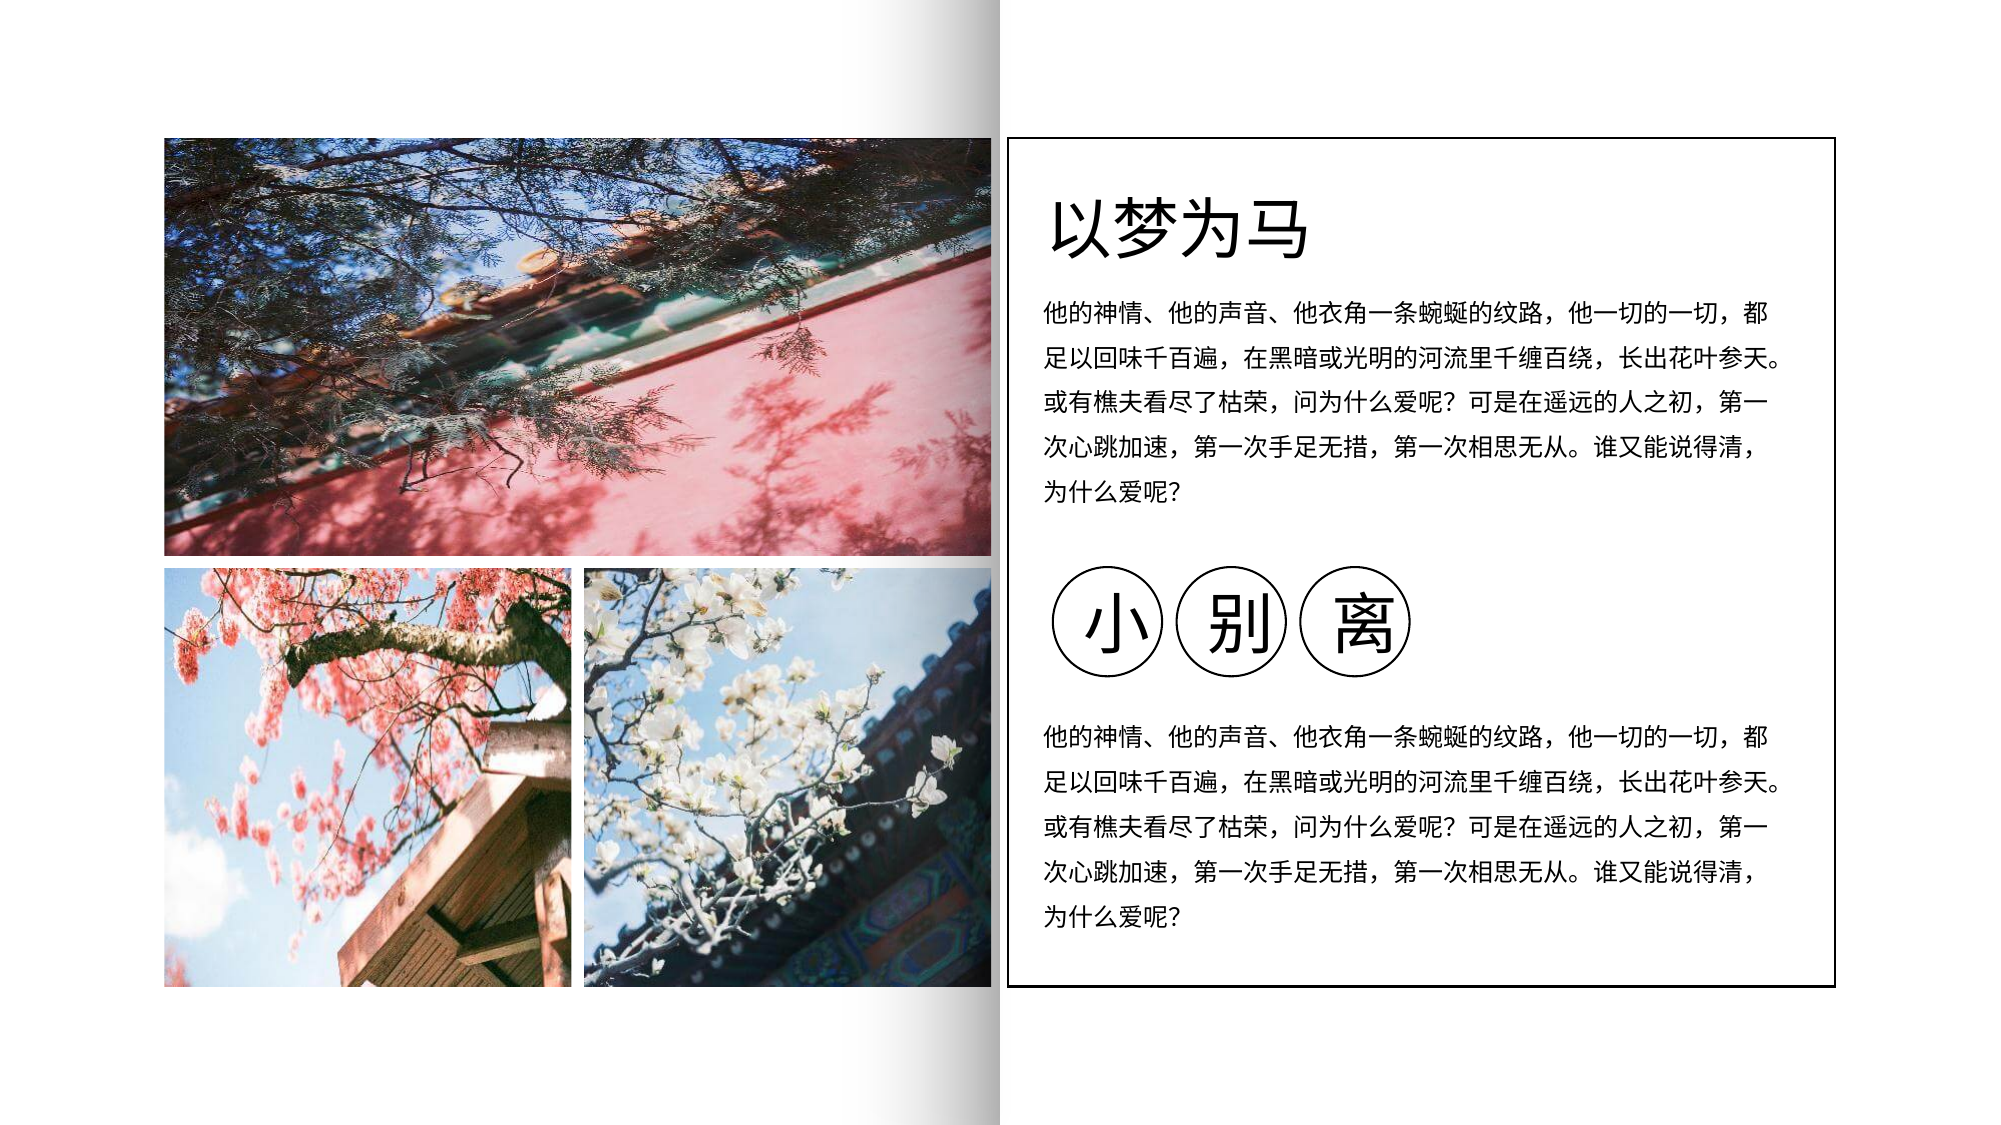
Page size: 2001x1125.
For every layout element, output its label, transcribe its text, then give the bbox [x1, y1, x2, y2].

text_box 他的神情、他的声音、他衣角一条蜿蜒的纹路，他一切的一切，都足以回味千百遍，在黑暗或光明的河流里千缠百绕，长出花叶参天。或有樵夫看尽了枯荣，问为什么爱呢？可是在遥远的人之初，第一次心跳加速，第一次手足无措，第一次相思无从。谁又能说得清，为什么爱呢？ [1029, 274, 1802, 514]
text_box [1007, 137, 1836, 988]
text_box 他的神情、他的声音、他衣角一条蜿蜒的纹路，他一切的一切，都足以回味千百遍，在黑暗或光明的河流里千缠百绕，长出花叶参天。或有樵夫看尽了枯荣，问为什么爱呢？可是在遥远的人之初，第一次心跳加速，第一次手足无措，第一次相思无从。谁又能说得清，为什么爱呢？ [1029, 699, 1802, 939]
text_box 小 [1051, 566, 1164, 678]
text_box [0, 0, 1001, 1125]
text_box 以梦为马 [1030, 179, 1380, 274]
text_box 别 [1175, 566, 1287, 678]
text_box 离 [1299, 566, 1411, 678]
